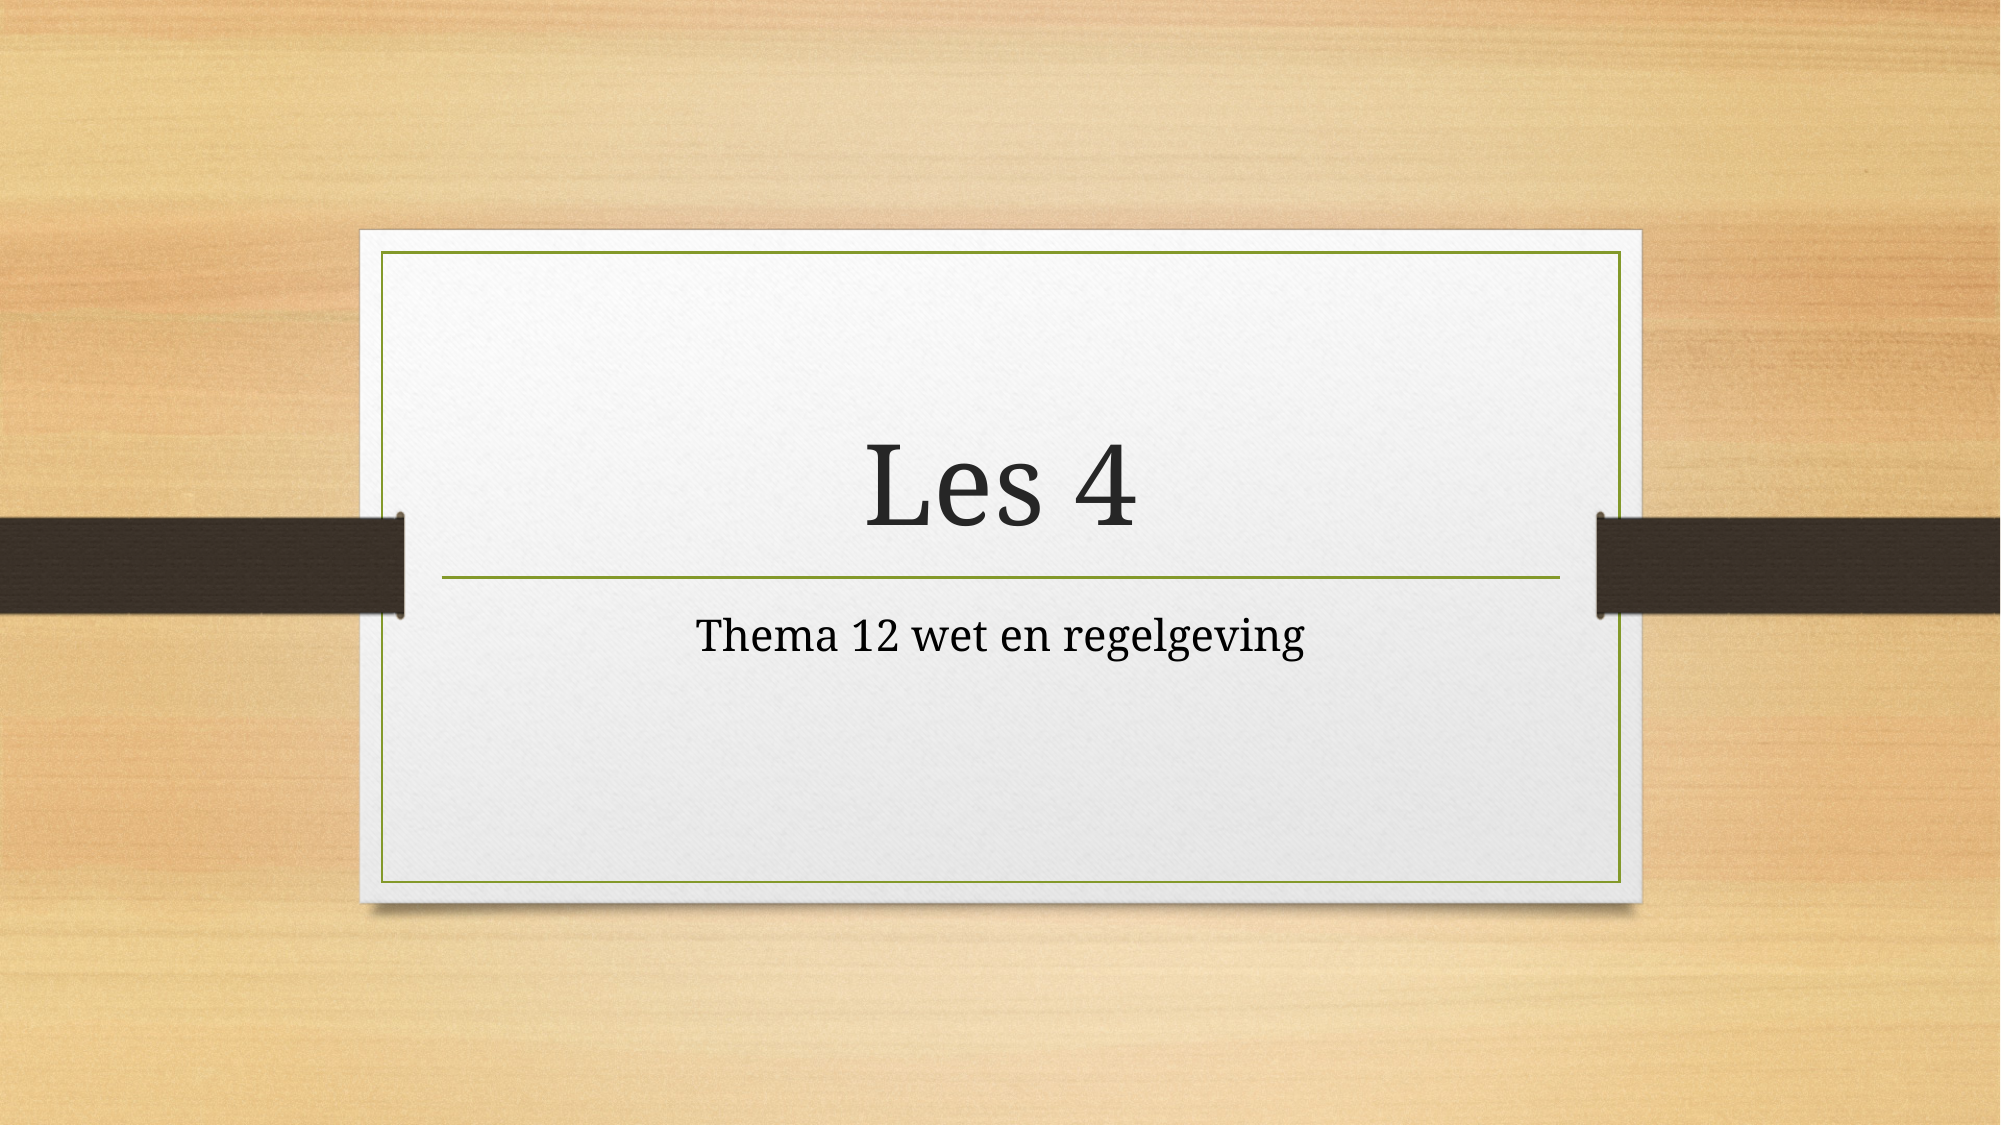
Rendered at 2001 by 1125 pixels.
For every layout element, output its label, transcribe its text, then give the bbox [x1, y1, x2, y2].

title Les 4 [441, 306, 1560, 556]
picture [0, 0, 2001, 1125]
subtitle Thema 12 wet en regelgeving [441, 600, 1560, 817]
